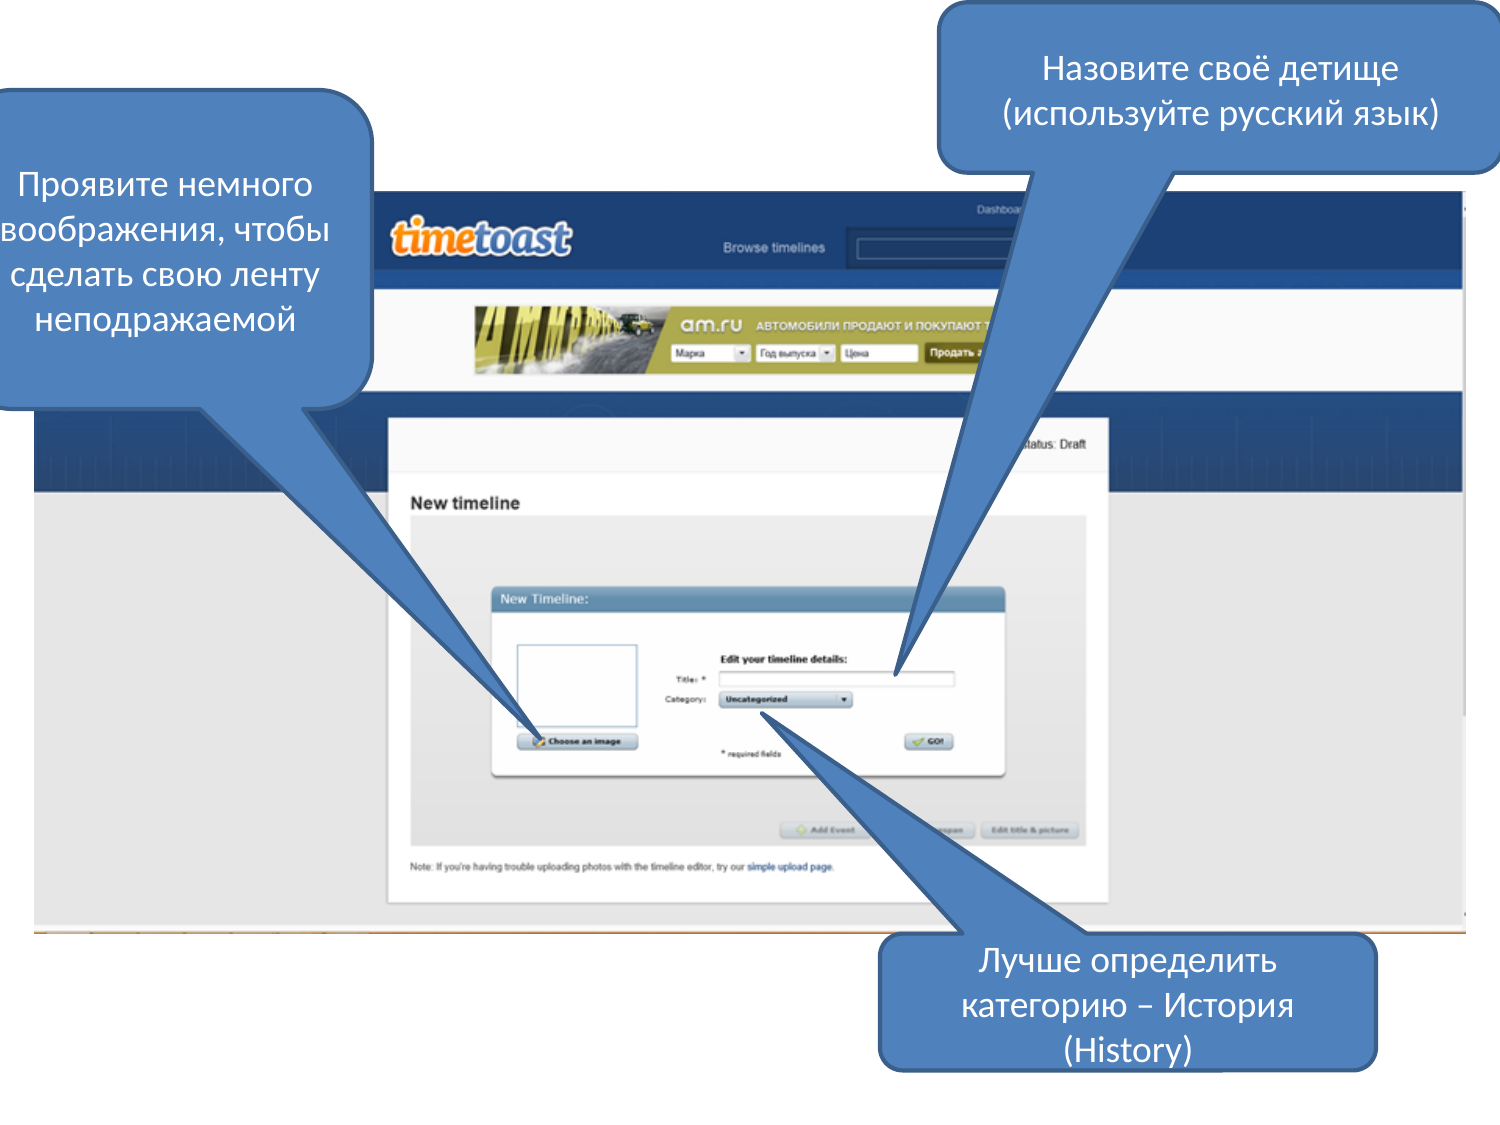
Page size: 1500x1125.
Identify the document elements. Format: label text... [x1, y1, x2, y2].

text_box Назовите своё детище (используйте русский язык) [936, 0, 1500, 189]
text_box Проявите немного воображения, чтобы сделать свою ленту неподражаемой [0, 87, 375, 412]
text_box Лучше определить категорию – История (History) [877, 941, 1379, 1073]
picture [34, 191, 1466, 934]
